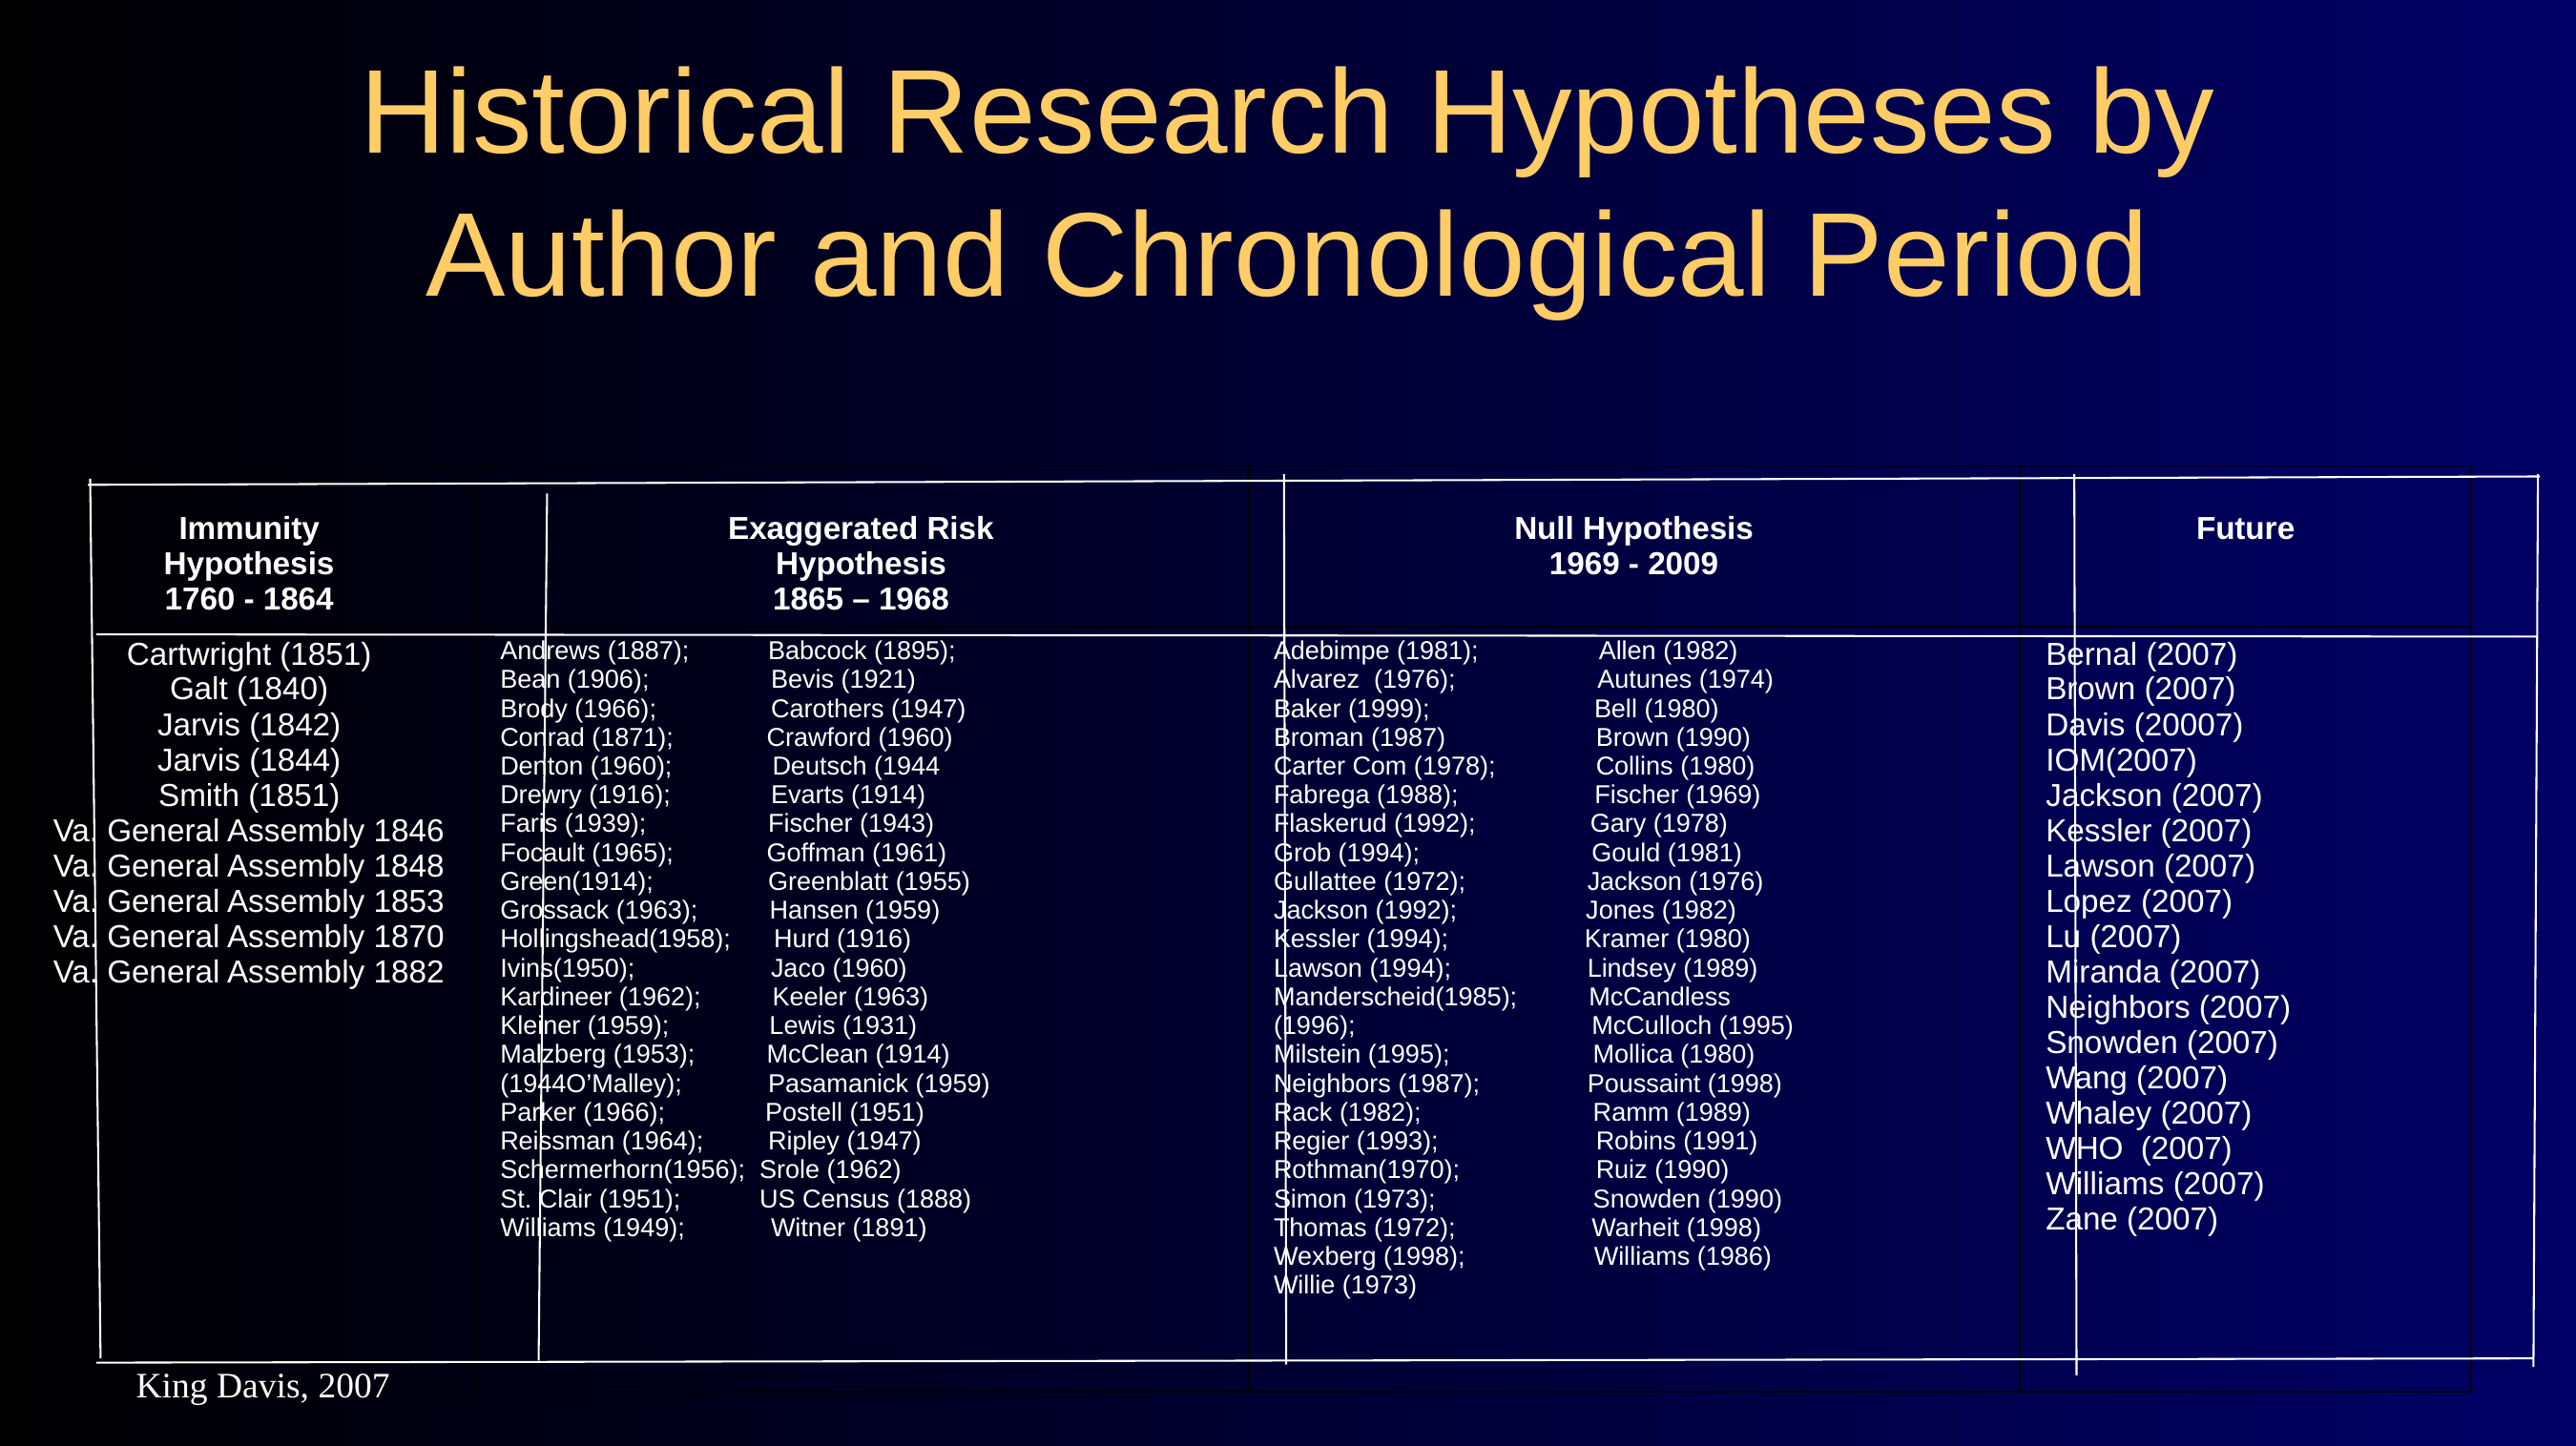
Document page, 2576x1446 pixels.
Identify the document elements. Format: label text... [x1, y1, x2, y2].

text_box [87, 473, 2541, 1414]
title Historical Research Hypotheses by Author and Chronological Period [193, 128, 2383, 370]
table_header Null Hypothesis 1969 - 2009 [1249, 466, 2019, 470]
table_cell Cartwright (1851) Galt (1840) Jarvis (1842) Jarvis (1844) Smith (1851) Va. General Assembly 1846 Va. General Assembly 1848 Va. General Assembly 1853 Va. General Assembly 1870 Va. General Assembly 1882 [25, 628, 80, 1391]
table_header Immunity Hypothesis 1760 - 1864 [25, 466, 473, 626]
table_header Exaggerated Risk Hypothesis 1865 – 1968 [475, 466, 1247, 470]
table_header Future [2021, 466, 2470, 470]
